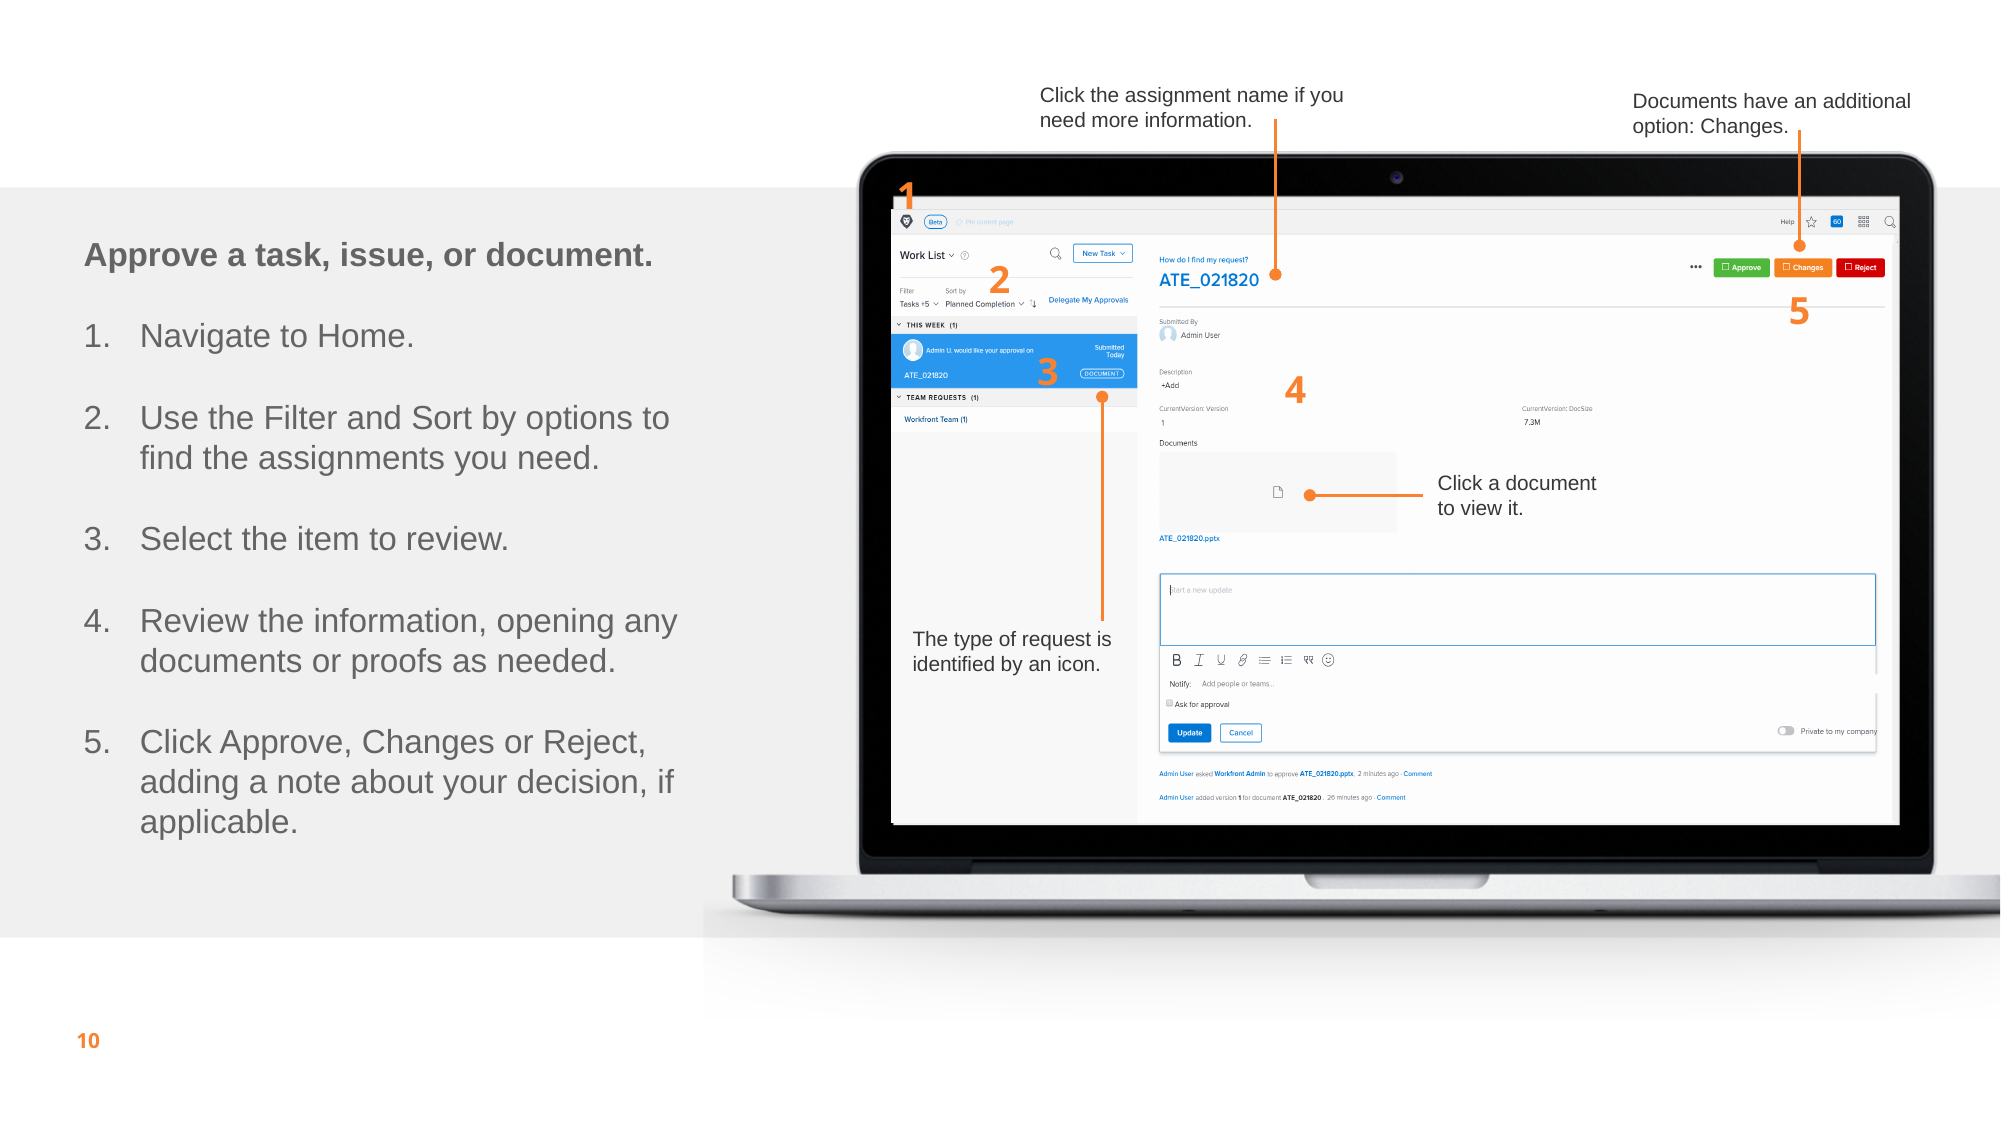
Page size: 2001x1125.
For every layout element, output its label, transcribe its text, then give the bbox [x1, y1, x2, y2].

text_box Documents have an additional option: Changes. [1617, 79, 1940, 145]
text_box Approve a task, issue, or document. Navigate to Home. Use the Filter and Sort by options to find the assignments you need. Select the item to review. Review the information, opening any documents or proofs as needed. Click Approve, Changes or Reject, adding a note about your decision, if applicable. [68, 225, 737, 953]
text_box 1 [882, 164, 934, 225]
picture [703, 151, 2001, 1019]
text_box Click the assignment name if you need more information. [1025, 73, 1395, 139]
